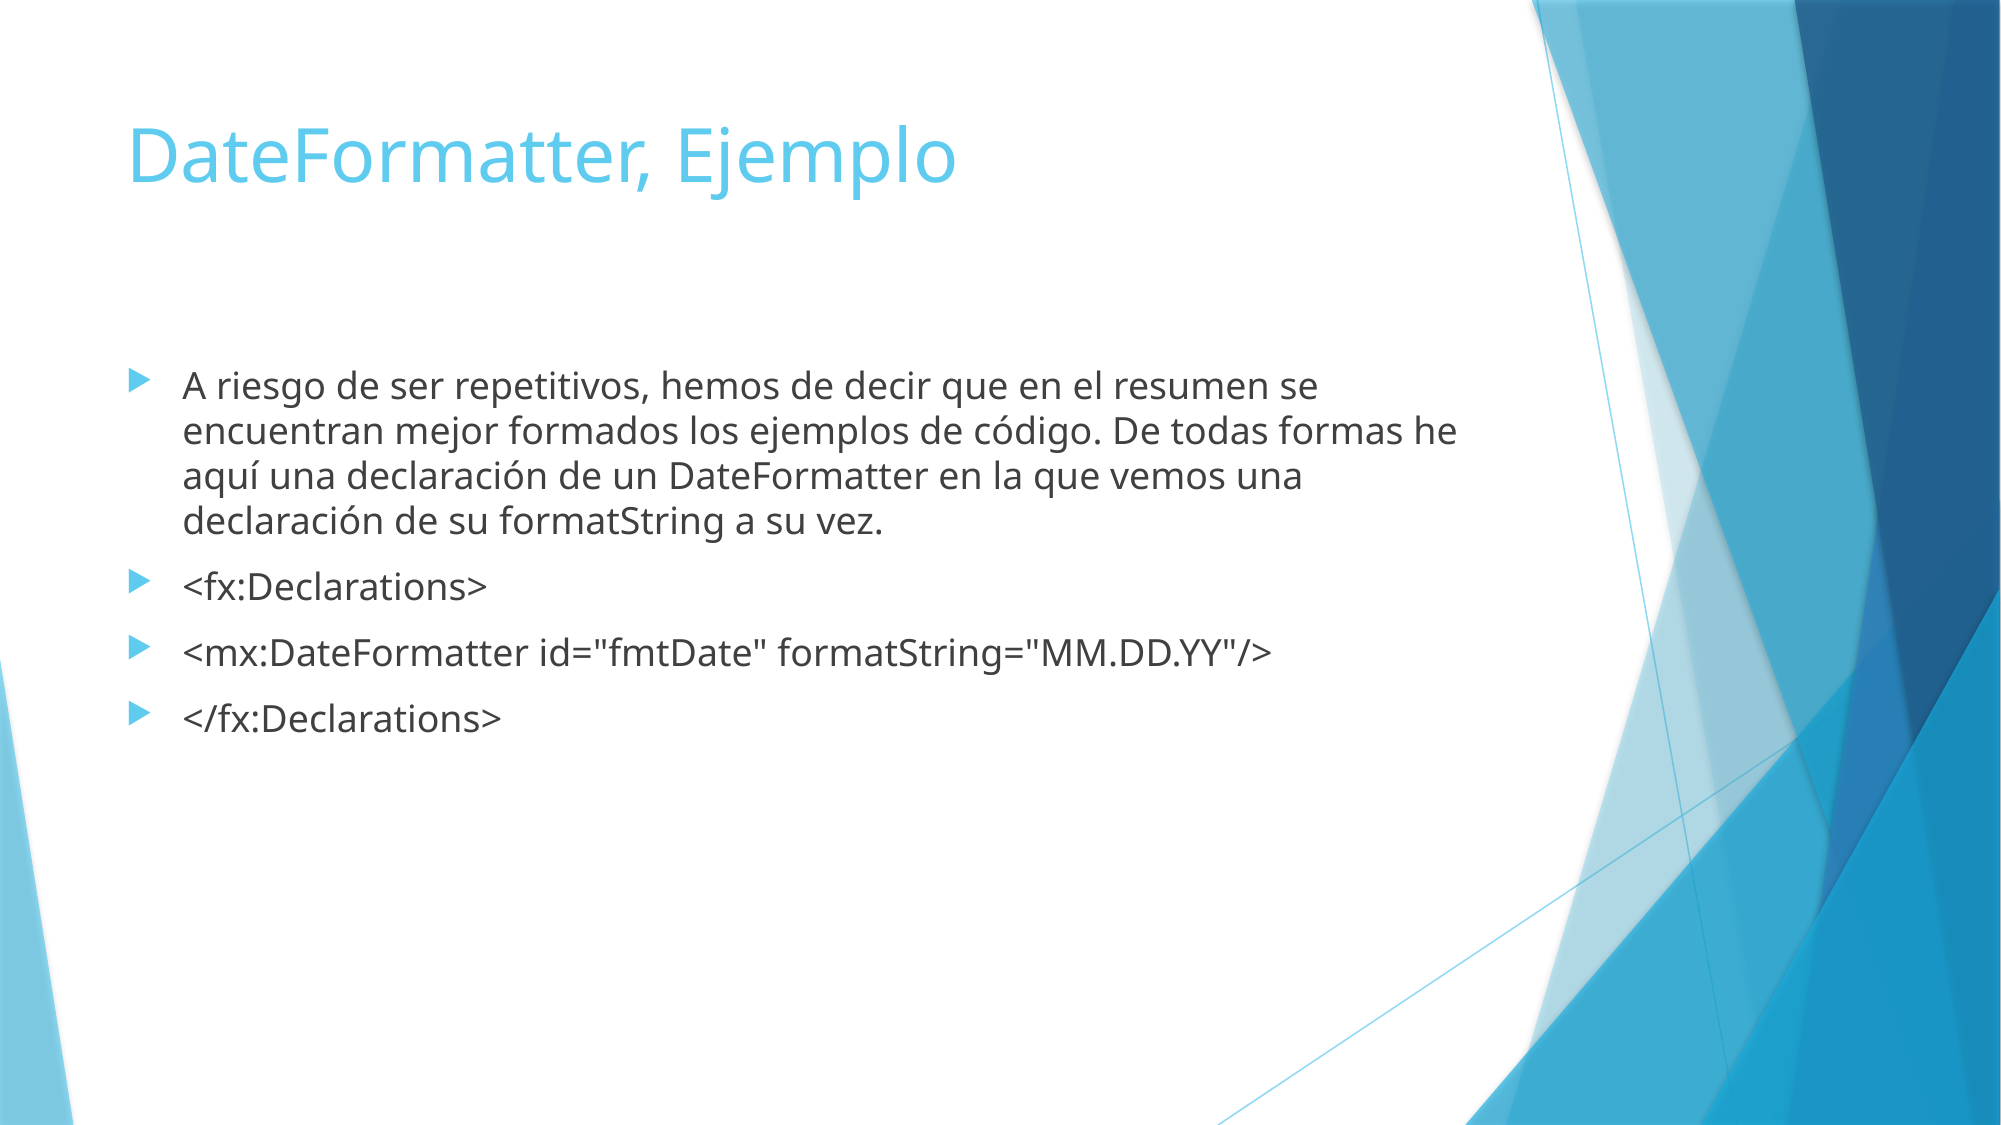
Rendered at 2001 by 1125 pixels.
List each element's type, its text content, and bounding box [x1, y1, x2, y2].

title DateFormatter, Ejemplo [111, 99, 1522, 317]
list A riesgo de ser repetitivos, hemos de decir que en el resumen se encuentran mejor formados los ejemplos de código. De todas formas he aquí una declaración de un DateFormatter en la que vemos una declaración de su formatString a su vez. <fx:Declarations> <mx:DateFormatter id="fmtDate" formatString="MM.DD.YY"/> </fx:Declarations> [111, 354, 1522, 992]
